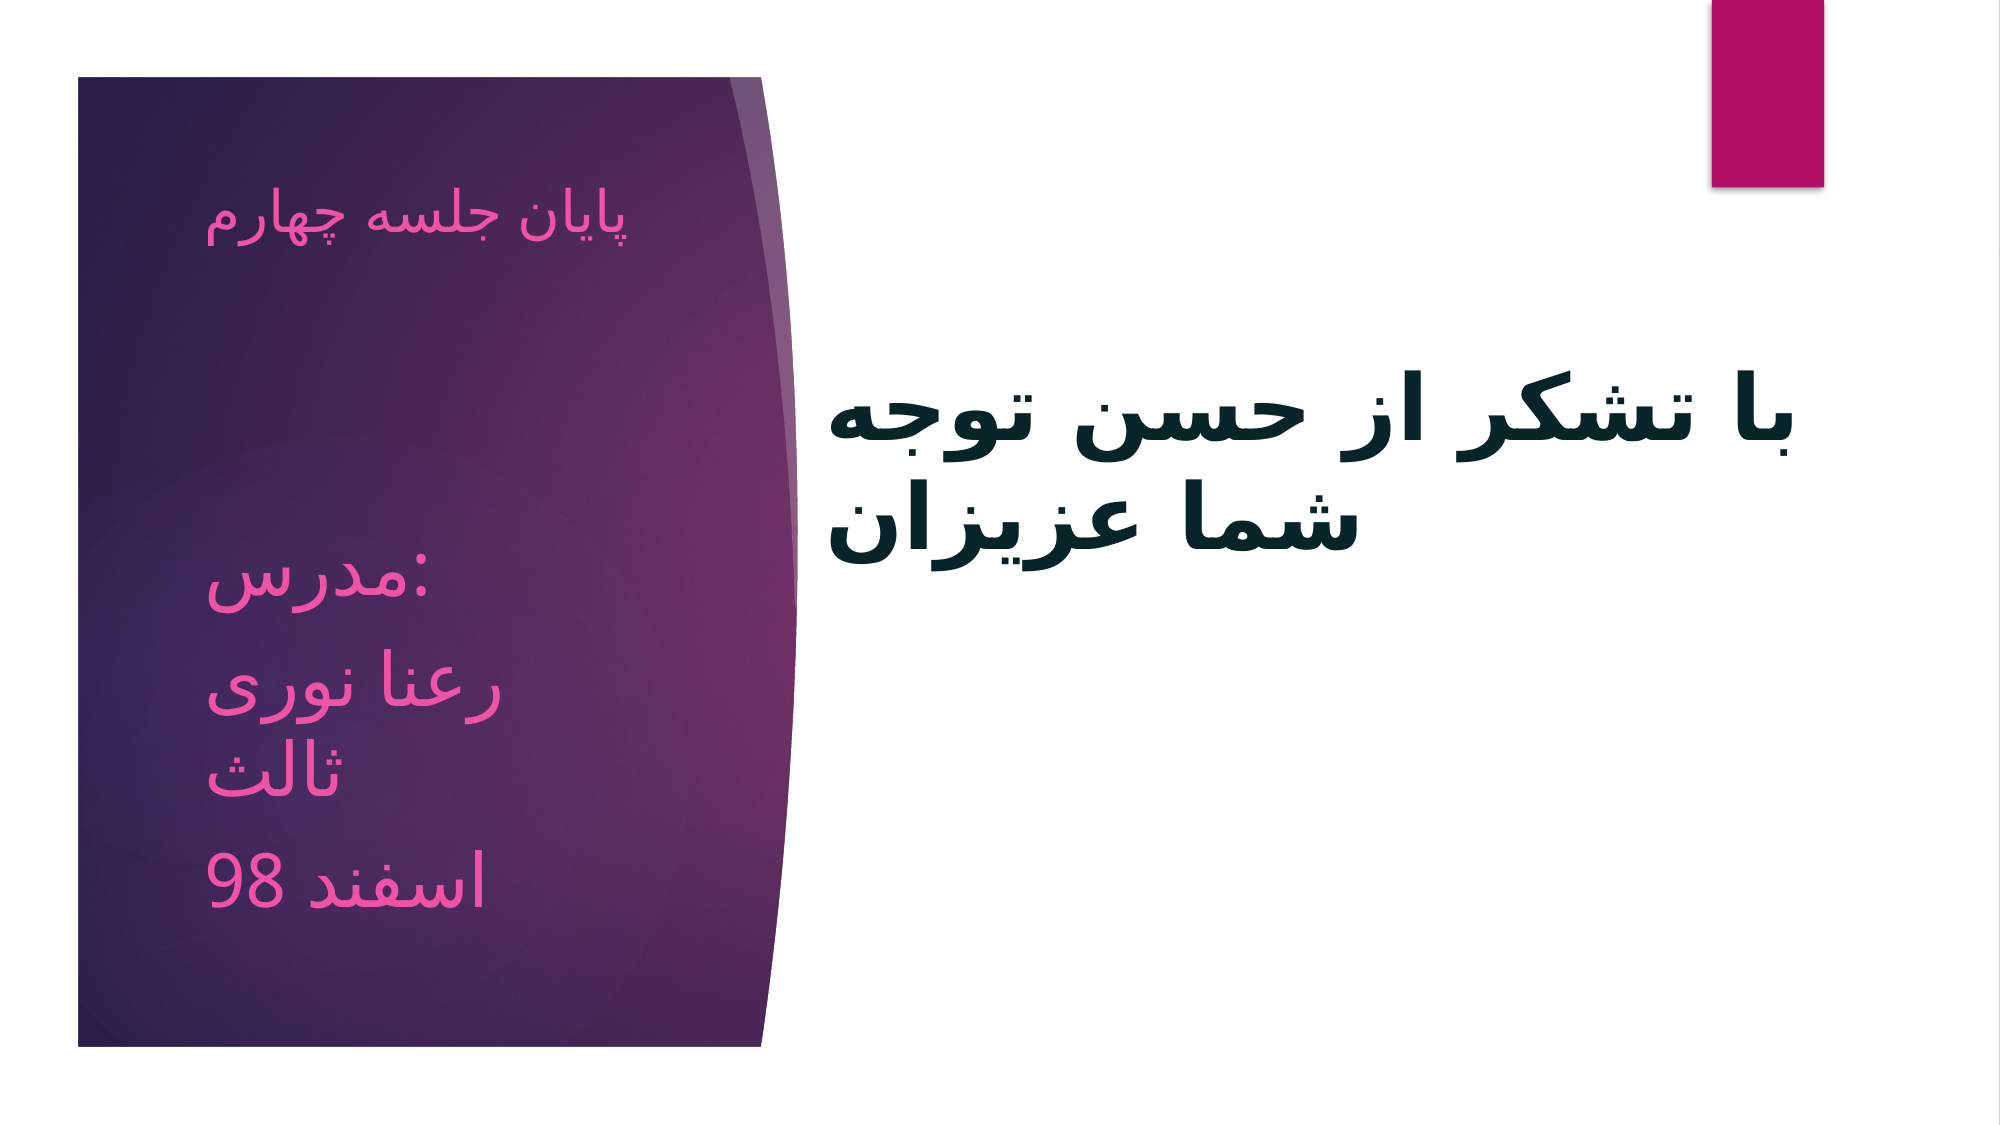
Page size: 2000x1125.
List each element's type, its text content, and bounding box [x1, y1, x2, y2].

title پایان جلسه چهارم [189, 184, 648, 322]
list مدرس: رعنا نوری ثالث اسفند 98 [189, 513, 648, 989]
list با تشکر از حسن توجه شما عزیزان [810, 274, 1975, 753]
